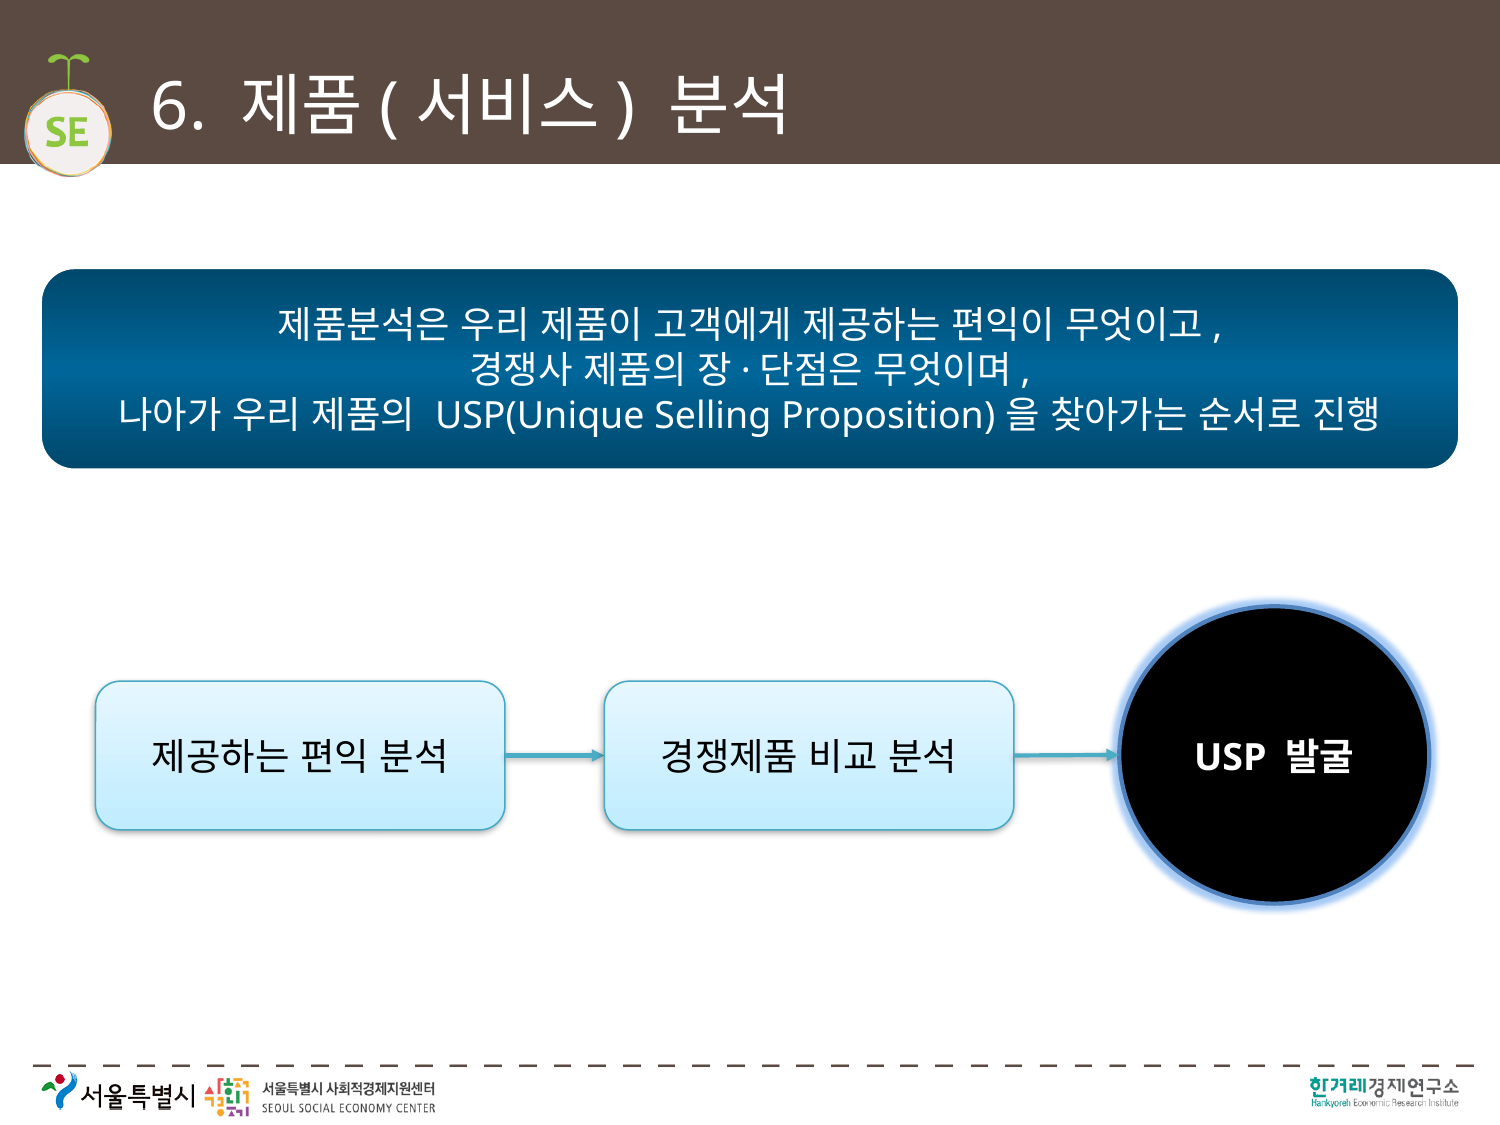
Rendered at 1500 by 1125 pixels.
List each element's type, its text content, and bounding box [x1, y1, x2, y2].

title 6. 제품(서비스) 분석 [135, 45, 1463, 161]
text_box 경쟁제품 비교 분석 [603, 680, 1015, 831]
text_box USP 발굴 [1117, 604, 1432, 906]
text_box 제품분석은 우리 제품이 고객에게 제공하는 편익이 무엇이고, 경쟁사 제품의 장·단점은 무엇이며, 나아가 우리 제품의 USP(Unique Selling Proposition)을 찾아가는 순서로 진행 [41, 268, 1459, 470]
text_box 제공하는 편익 분석 [94, 680, 506, 831]
picture [0, 0, 1500, 1125]
